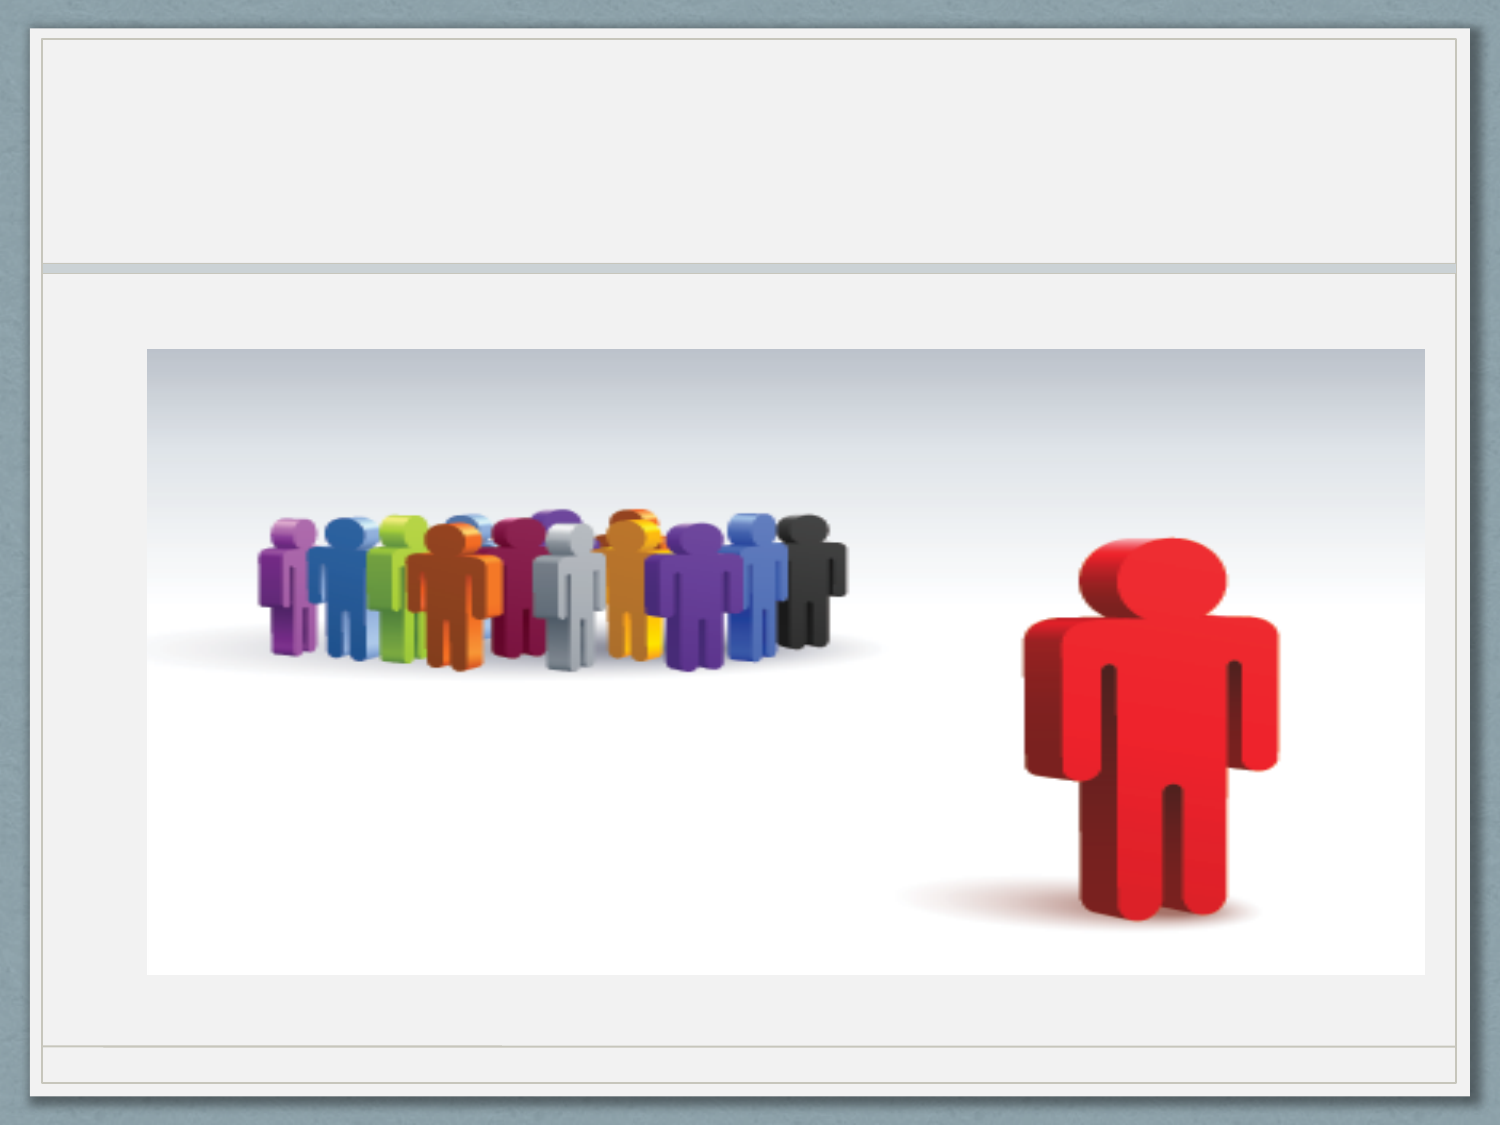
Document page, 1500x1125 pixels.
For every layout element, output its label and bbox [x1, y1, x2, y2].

picture [147, 349, 1426, 976]
